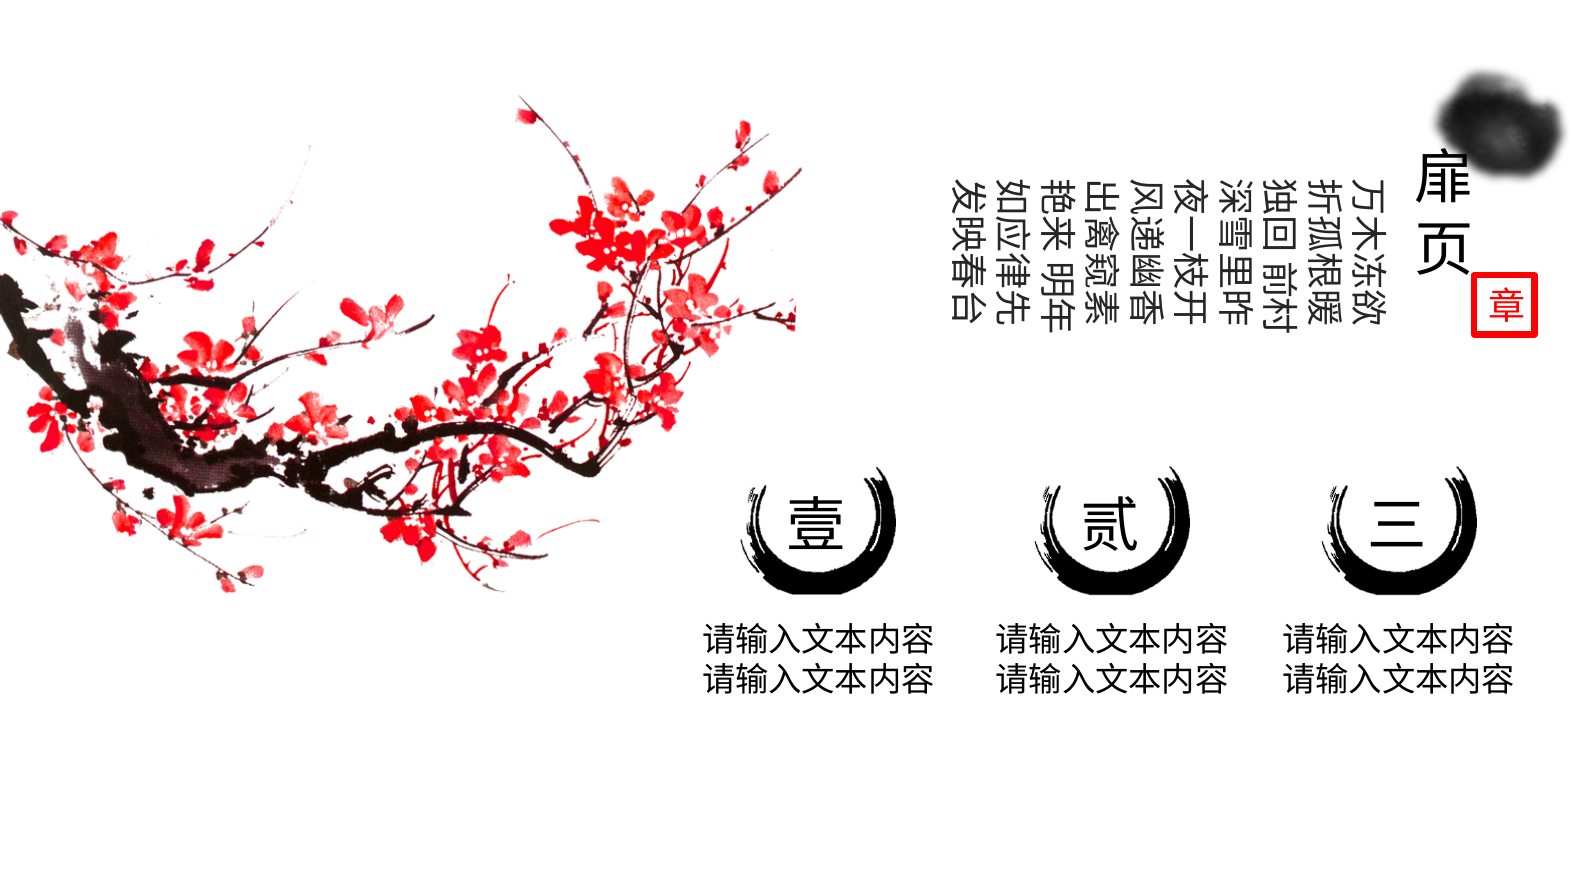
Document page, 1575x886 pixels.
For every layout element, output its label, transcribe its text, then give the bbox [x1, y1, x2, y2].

picture [0, 90, 897, 637]
text_box 请输入文本内容 请输入文本内容 [687, 611, 950, 786]
text_box 万木冻欲折孤根暖独回 前村深雪里昨夜一枝开 风递幽香出禽窥素艳来 明年如应律先发映春台 [1010, 163, 1400, 378]
picture [1034, 465, 1190, 598]
picture [1321, 465, 1477, 598]
text_box 请输入文本内容 请输入文本内容 [1267, 611, 1530, 786]
picture [1419, 61, 1575, 196]
text_box 章 [1473, 275, 1535, 335]
text_box 扉 页 [1399, 132, 1491, 290]
text_box 请输入文本内容 请输入文本内容 [981, 611, 1244, 786]
